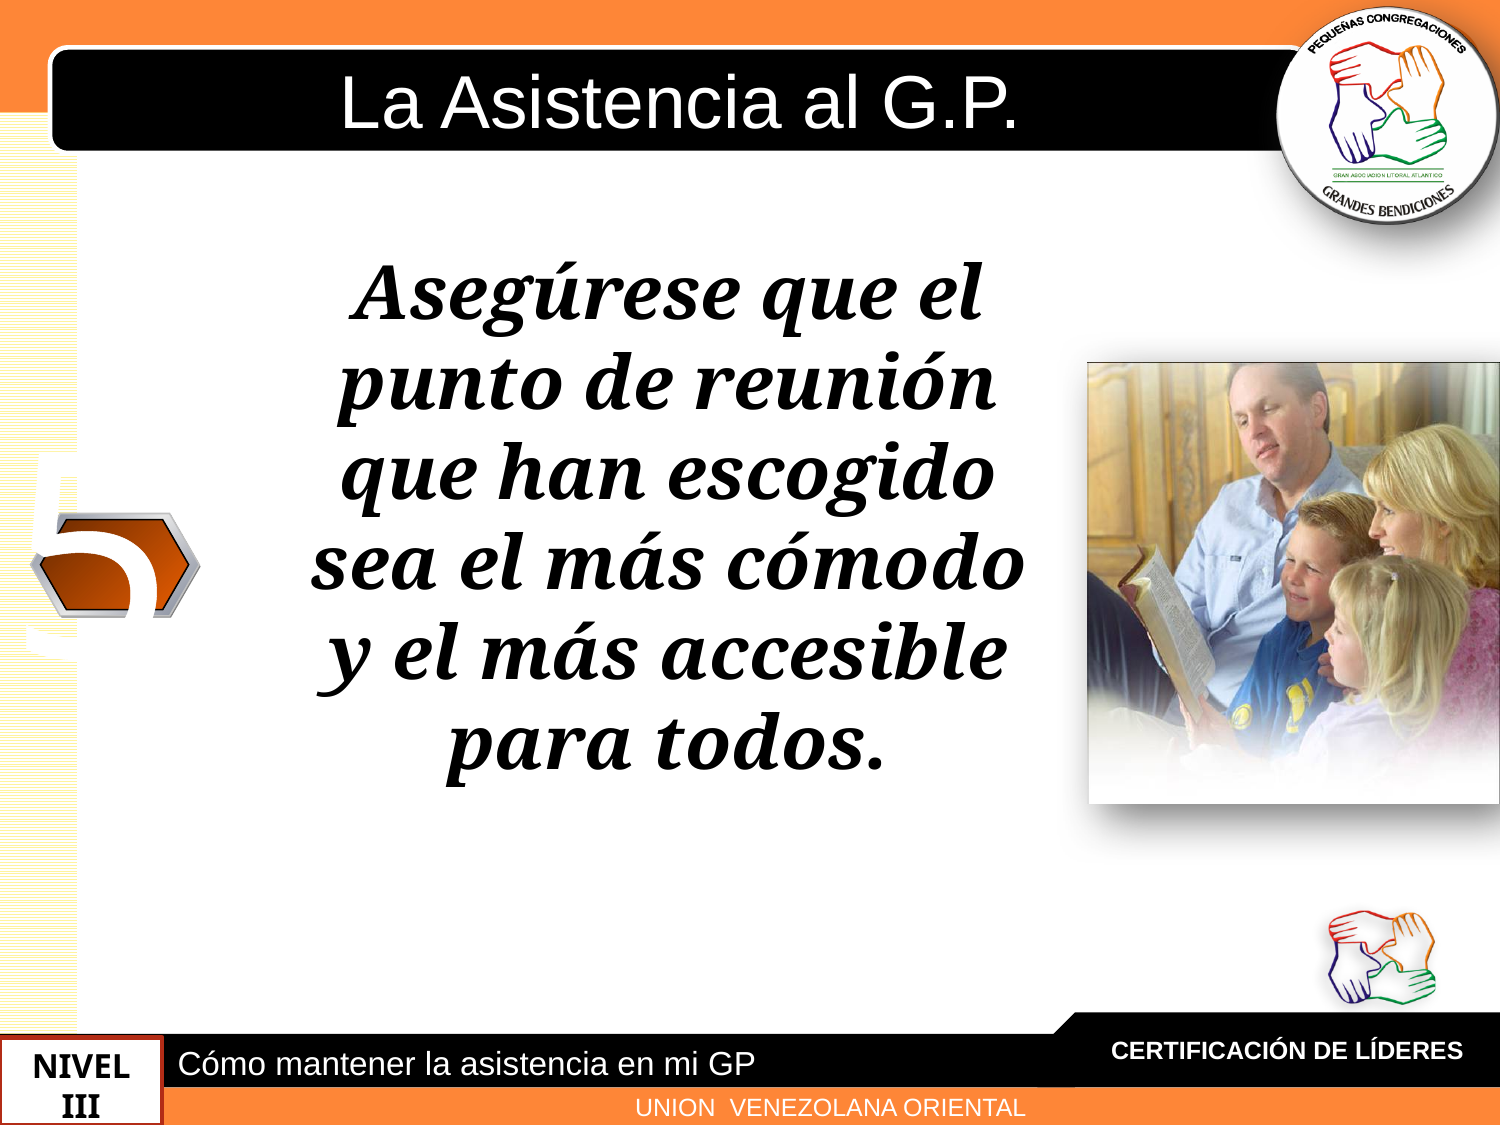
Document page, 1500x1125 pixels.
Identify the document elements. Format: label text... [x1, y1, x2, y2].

footer UNION VENEZOLANA ORIENTAL [162, 1095, 1500, 1125]
text_box NIVEL III [0, 1096, 162, 1125]
text_box Asegúrese que el punto de reunión que han escogido sea el más cómodo y el más accesible para todos. [287, 237, 1050, 793]
title La Asistencia al G.P. [74, 52, 1258, 145]
picture [1324, 910, 1436, 1006]
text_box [0, 362, 201, 727]
picture [1087, 362, 1500, 805]
list [199, 176, 1351, 1010]
picture [1274, 6, 1500, 226]
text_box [0, 1012, 1500, 1088]
